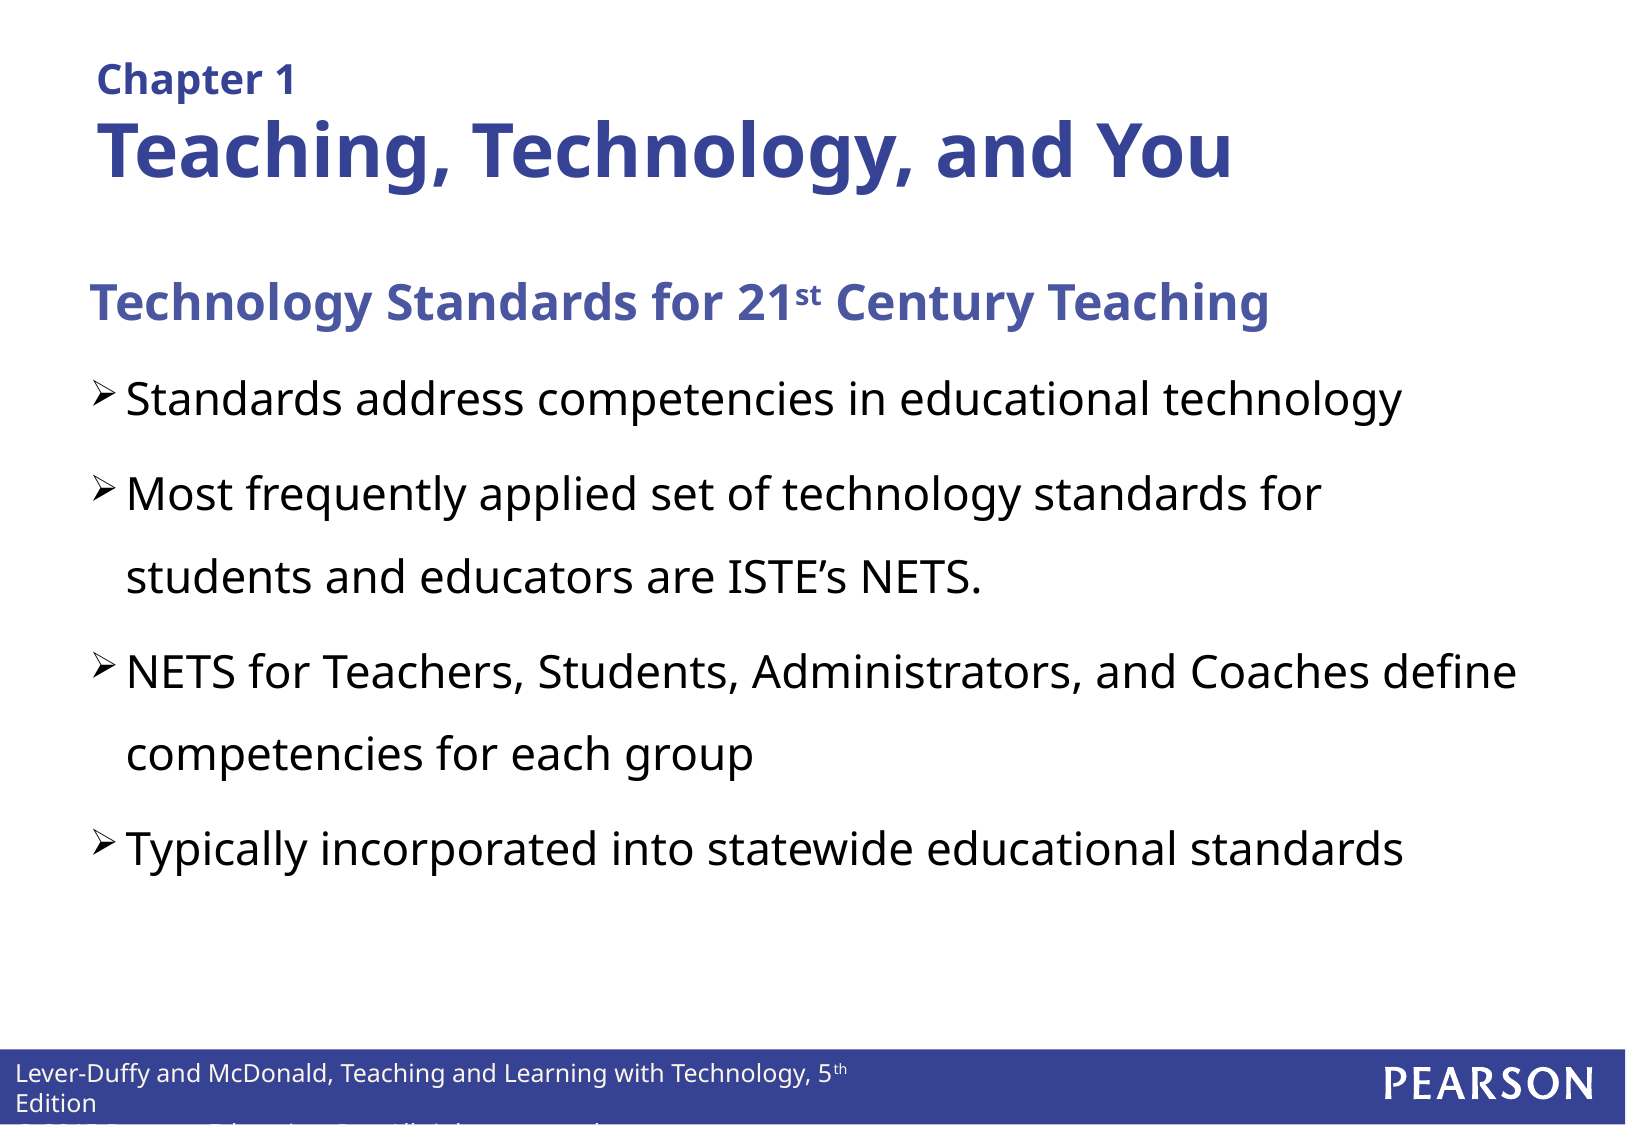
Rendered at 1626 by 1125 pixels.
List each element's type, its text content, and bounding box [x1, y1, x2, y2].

title Chapter 1 Teaching, Technology, and You [81, 45, 1544, 233]
list Technology Standards for 21st Century Teaching Standards address competencies in educational technology Most frequently applied set of technology standards for students and educators are ISTE’s NETS. NETS for Teachers, Students, Administrators, and Coaches define competencies for each group Typically incorporated into statewide educational standards [75, 262, 1538, 1005]
